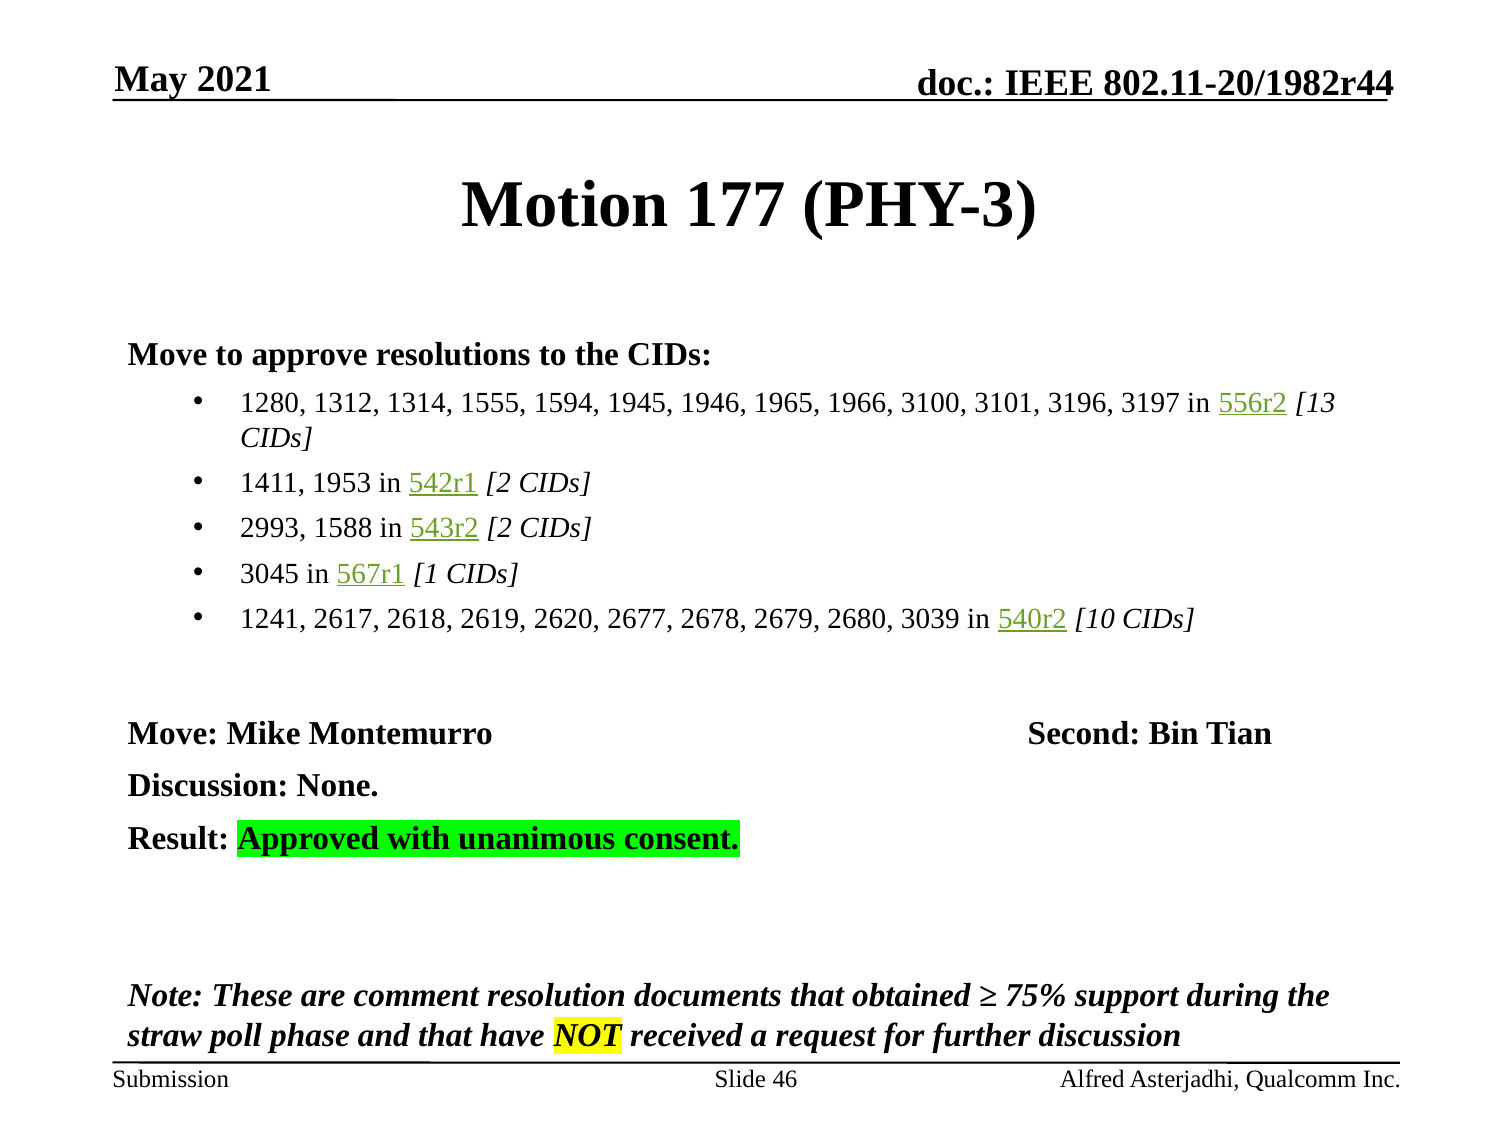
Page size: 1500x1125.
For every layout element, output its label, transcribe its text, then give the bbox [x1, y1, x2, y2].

title Motion 177 (PHY-3) [112, 112, 1388, 288]
slide_number Slide 46 [712, 1061, 800, 1123]
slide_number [114, 54, 423, 100]
list Move to approve resolutions to the CIDs: 1280, 1312, 1314, 1555, 1594, 1945, 1946, 1965, 1966, 3100, 3101, 3196, 3197 in 556r2 [13 CIDs] 1411, 1953 in 542r1 [2 CIDs] 2993, 1588 in 543r2 [2 CIDs] 3045 in 567r1 [1 CIDs] 1241, 2617, 2618, 2619, 2620, 2677, 2678, 2679, 2680, 3039 in 540r2 [10 CIDs] Move: Mike Montemurro Second: Bin Tian Discussion: None. Result: Approved with unanimous consent. Note: These are comment resolution documents that obtained ≥ 75% support during the straw poll phase and that have NOT received a request for further discussion [112, 324, 1388, 1063]
footer Alfred Asterjadhi, Qualcomm Inc. [878, 1061, 1402, 1093]
